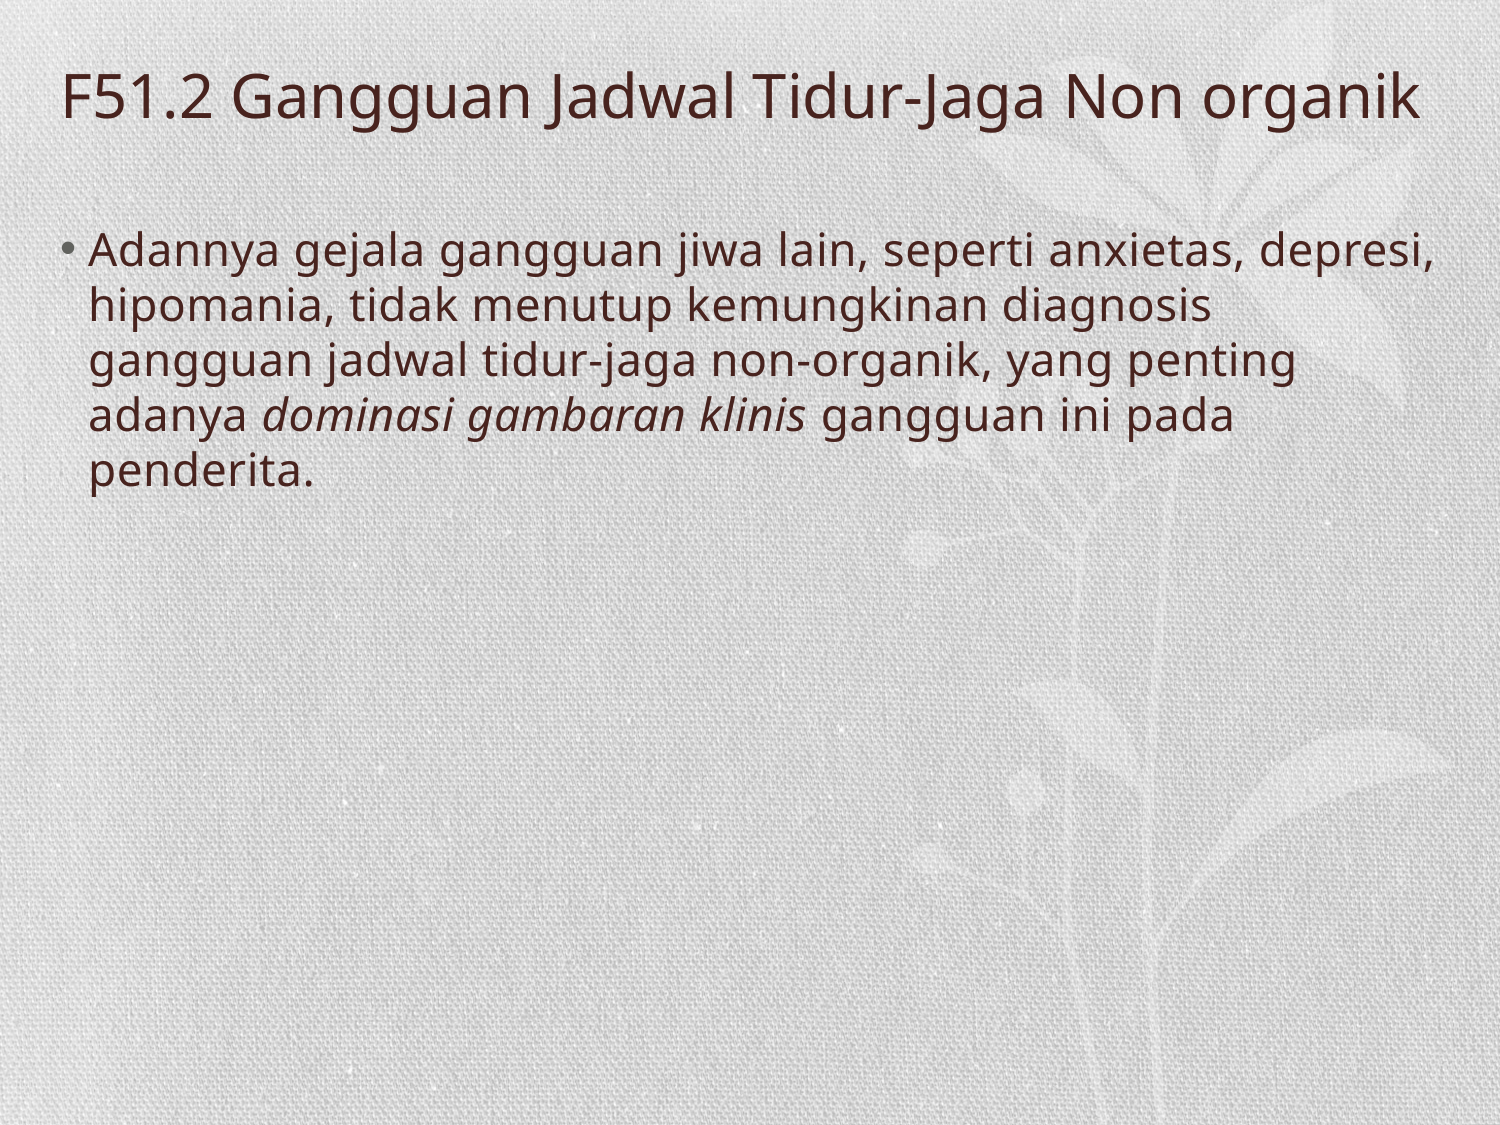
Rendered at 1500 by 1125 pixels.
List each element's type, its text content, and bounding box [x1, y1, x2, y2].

title F51.2 Gangguan Jadwal Tidur-Jaga Non organik [45, 37, 1455, 213]
list Adannya gejala gangguan jiwa lain, seperti anxietas, depresi, hipomania, tidak menutup kemungkinan diagnosis gangguan jadwal tidur-jaga non-organik, yang penting adanya dominasi gambaran klinis gangguan ini pada penderita. [45, 213, 1455, 1023]
